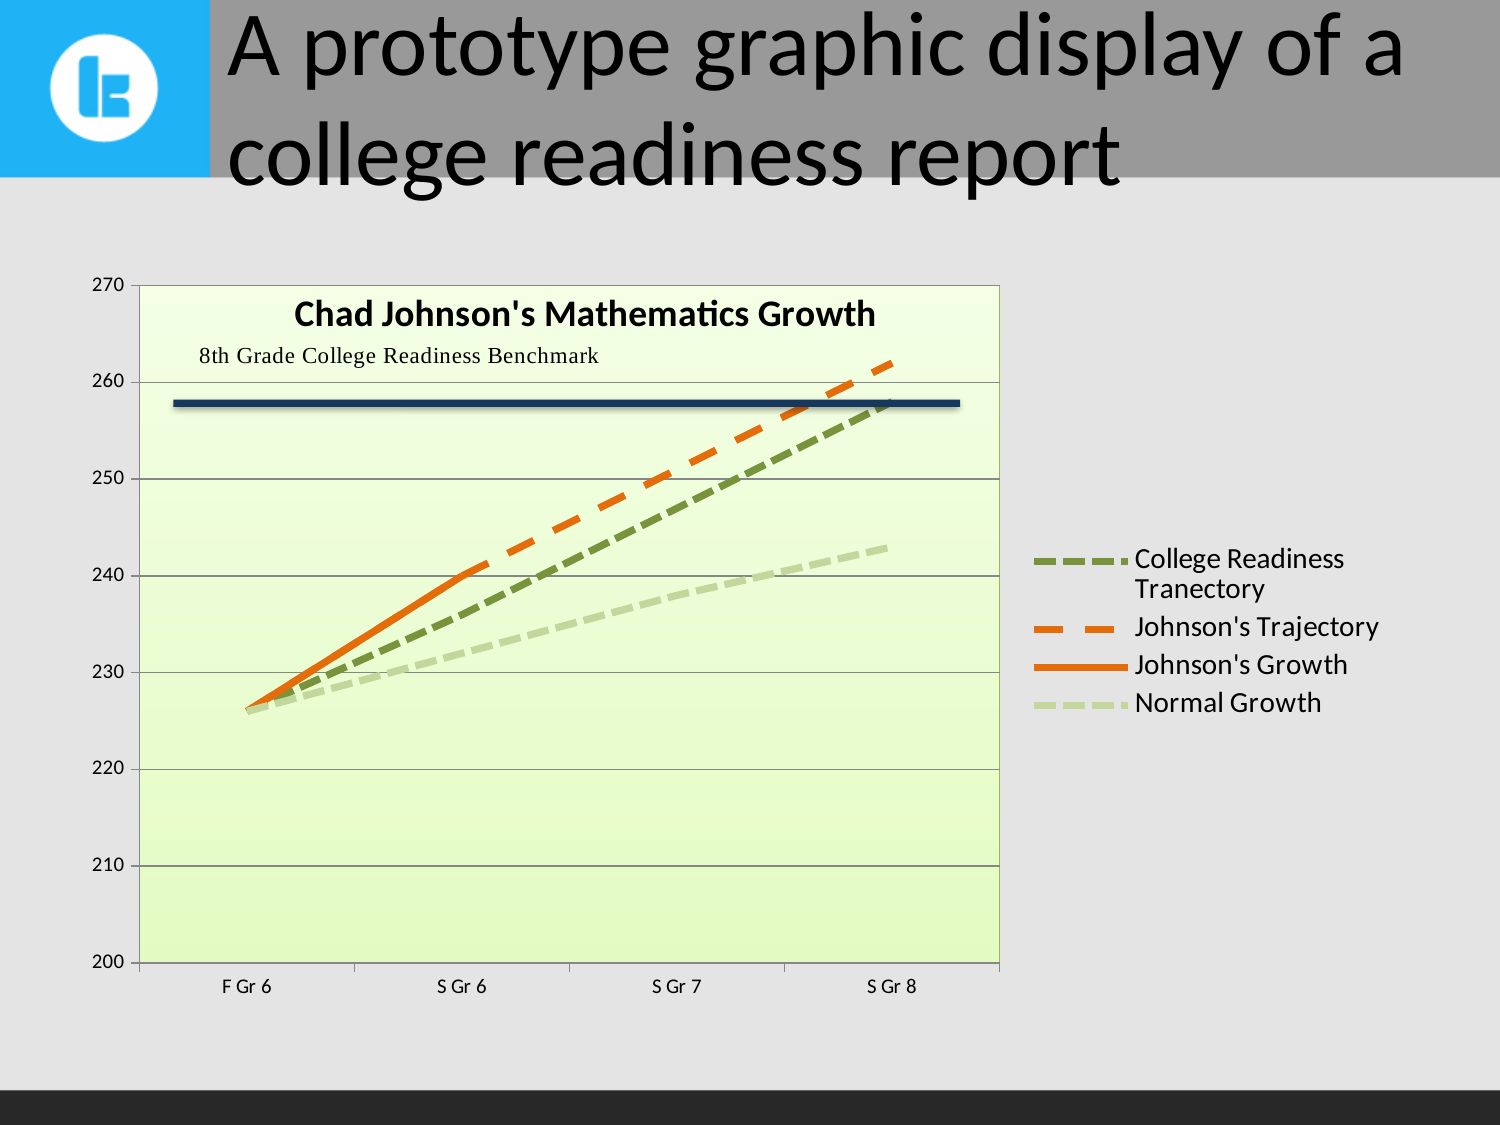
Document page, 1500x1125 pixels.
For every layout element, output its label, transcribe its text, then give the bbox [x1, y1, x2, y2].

chart [74, 262, 1426, 1006]
title A prototype graphic display of a college readiness report [212, 0, 1438, 188]
picture [0, 0, 1500, 1125]
